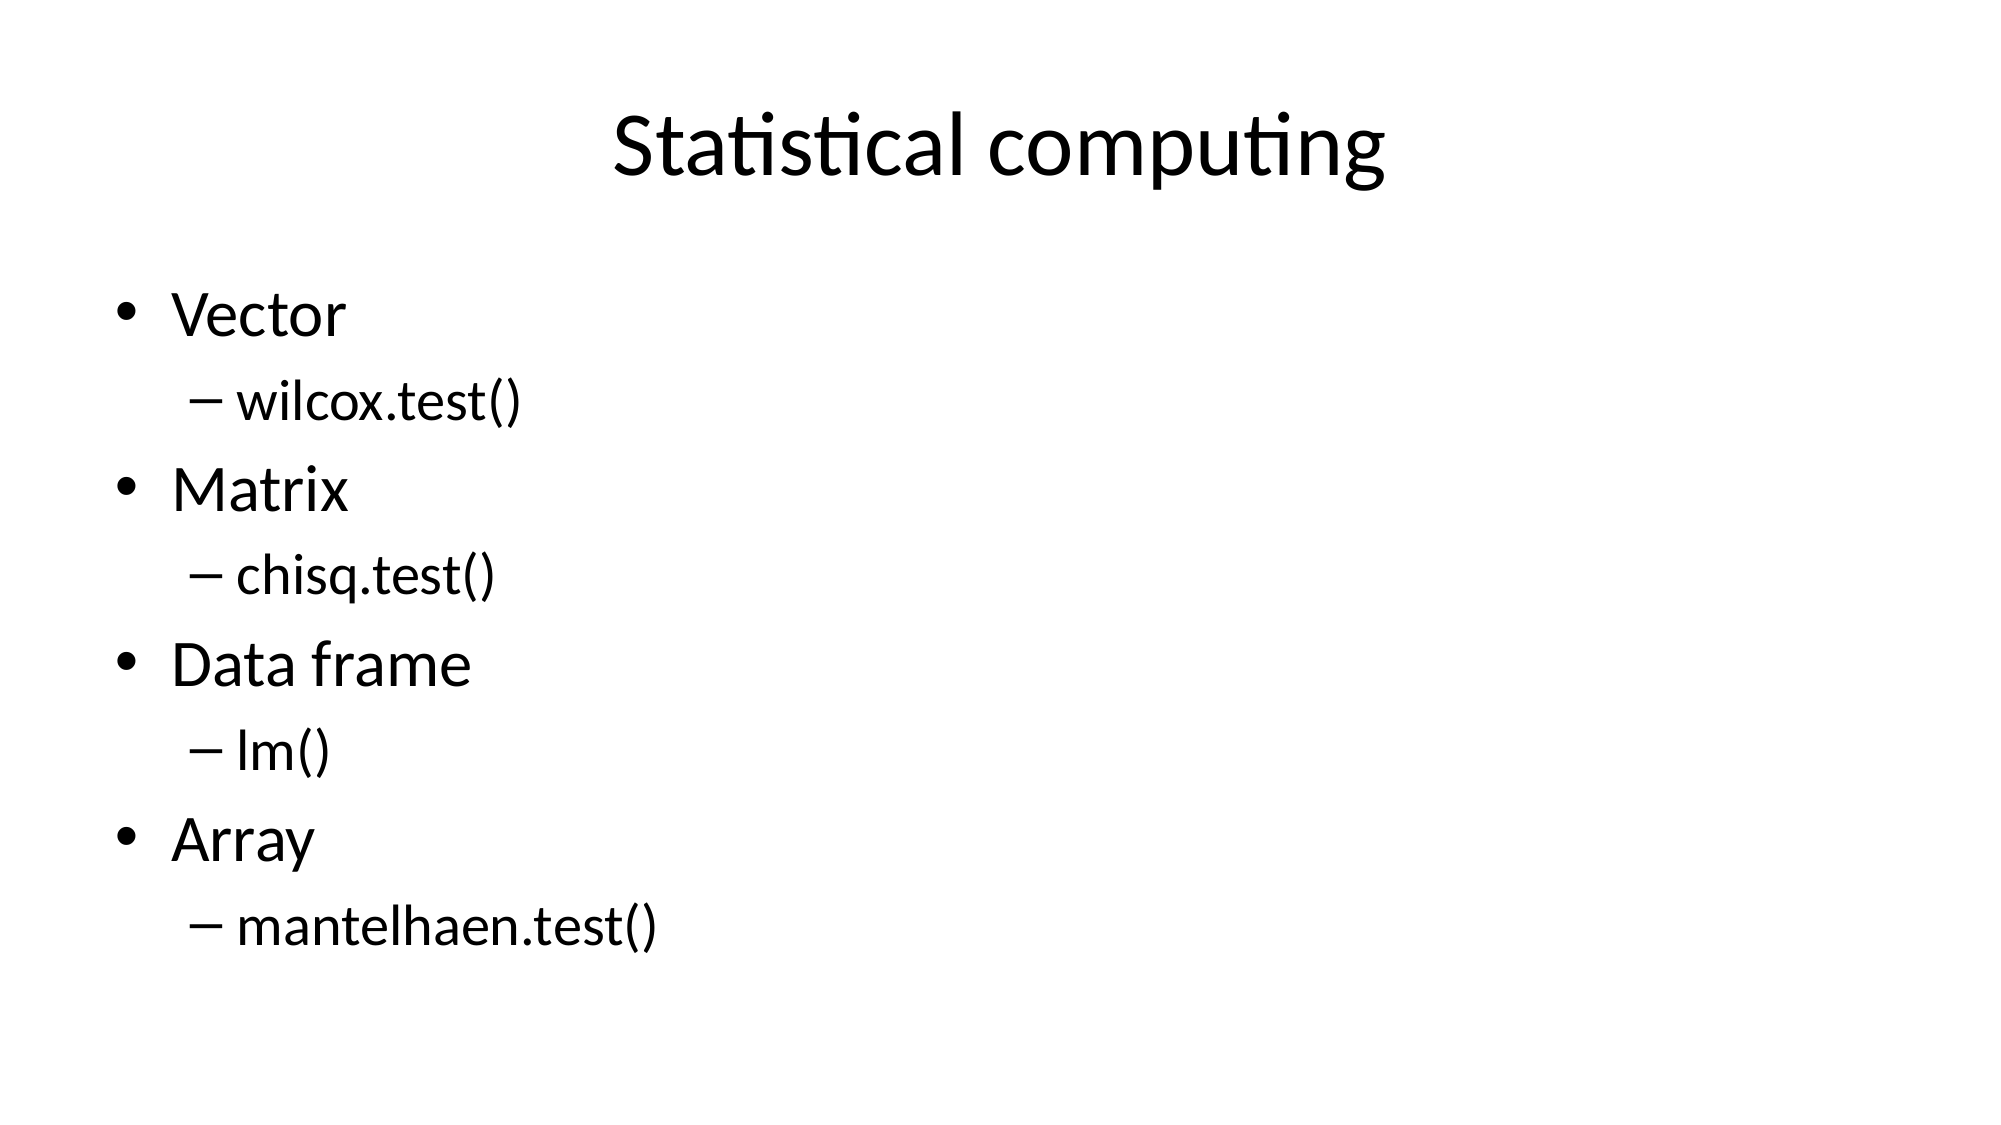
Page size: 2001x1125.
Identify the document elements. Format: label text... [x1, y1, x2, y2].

title Statistical computing [99, 45, 1900, 233]
list Vector wilcox.test() Matrix chisq.test() Data frame lm() Array mantelhaen.test() [99, 262, 1900, 1005]
